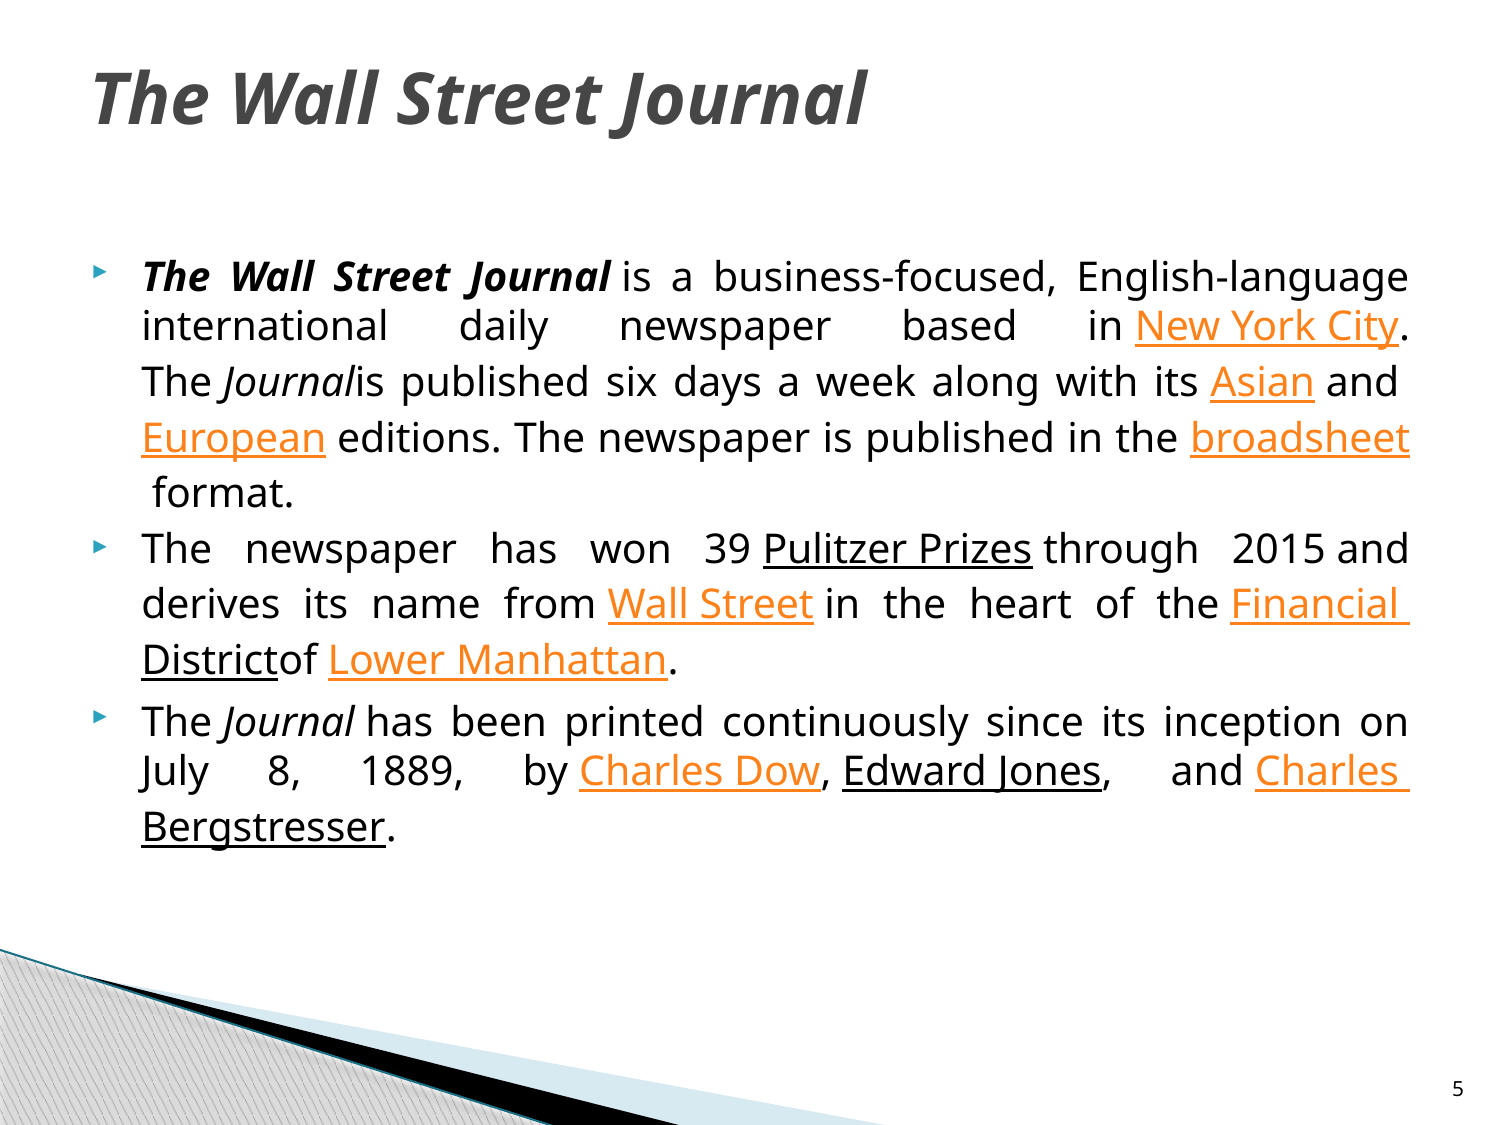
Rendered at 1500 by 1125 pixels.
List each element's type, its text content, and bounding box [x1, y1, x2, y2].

title The Wall Street Journal [75, 45, 1425, 233]
slide_number 5 [1418, 1051, 1479, 1112]
list The Wall Street Journal is a business-focused, English-language international daily newspaper based in New York City. The Journalis published six days a week along with its Asian and European editions. The newspaper is published in the broadsheet format. The newspaper has won 39 Pulitzer Prizes through 2015 and derives its name from Wall Street in the heart of the Financial Districtof Lower Manhattan. The Journal has been printed continuously since its inception on July 8, 1889, by Charles Dow, Edward Jones, and Charles Bergstresser. [75, 243, 1425, 986]
